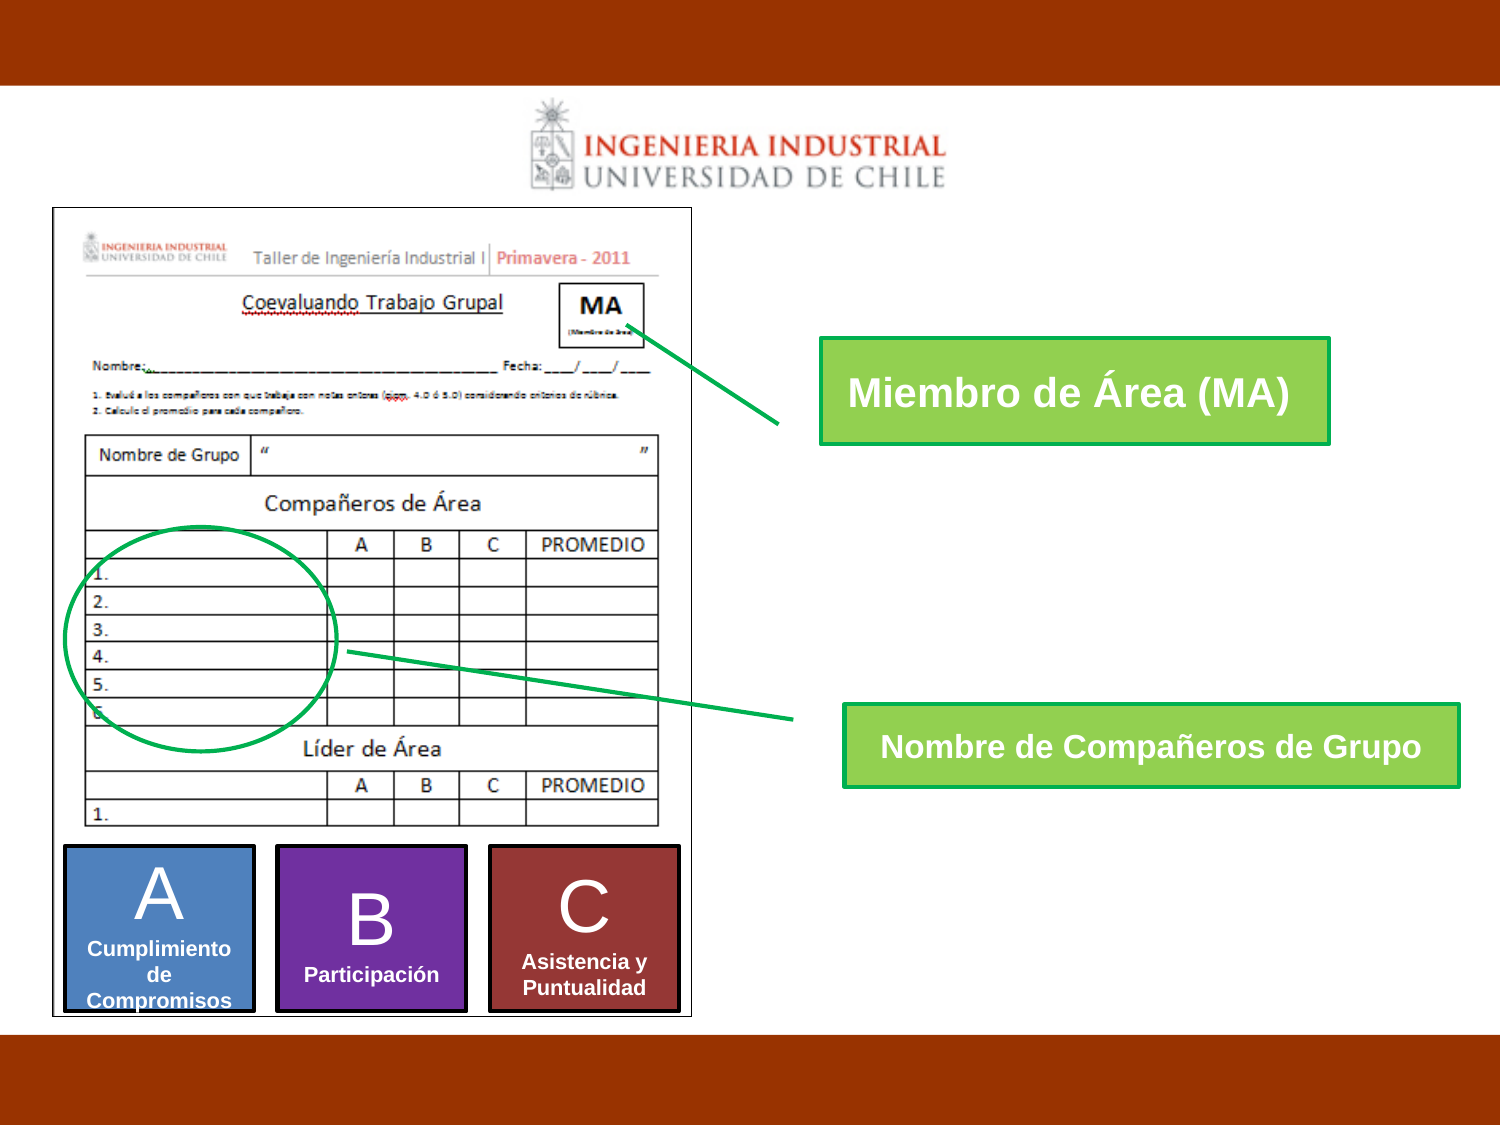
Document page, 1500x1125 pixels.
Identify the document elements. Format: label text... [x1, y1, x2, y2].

text_box Miembro de Área (MA) [831, 348, 1307, 435]
picture [52, 207, 692, 1017]
text_box [0, 1034, 1500, 1125]
text_box [696, 367, 780, 427]
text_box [513, 89, 963, 197]
text_box [0, 0, 1500, 86]
text_box Nombre de Compañeros de Grupo [696, 702, 794, 722]
text_box Nombre de Compañeros de Grupo [842, 702, 1461, 789]
text_box [819, 336, 1331, 446]
